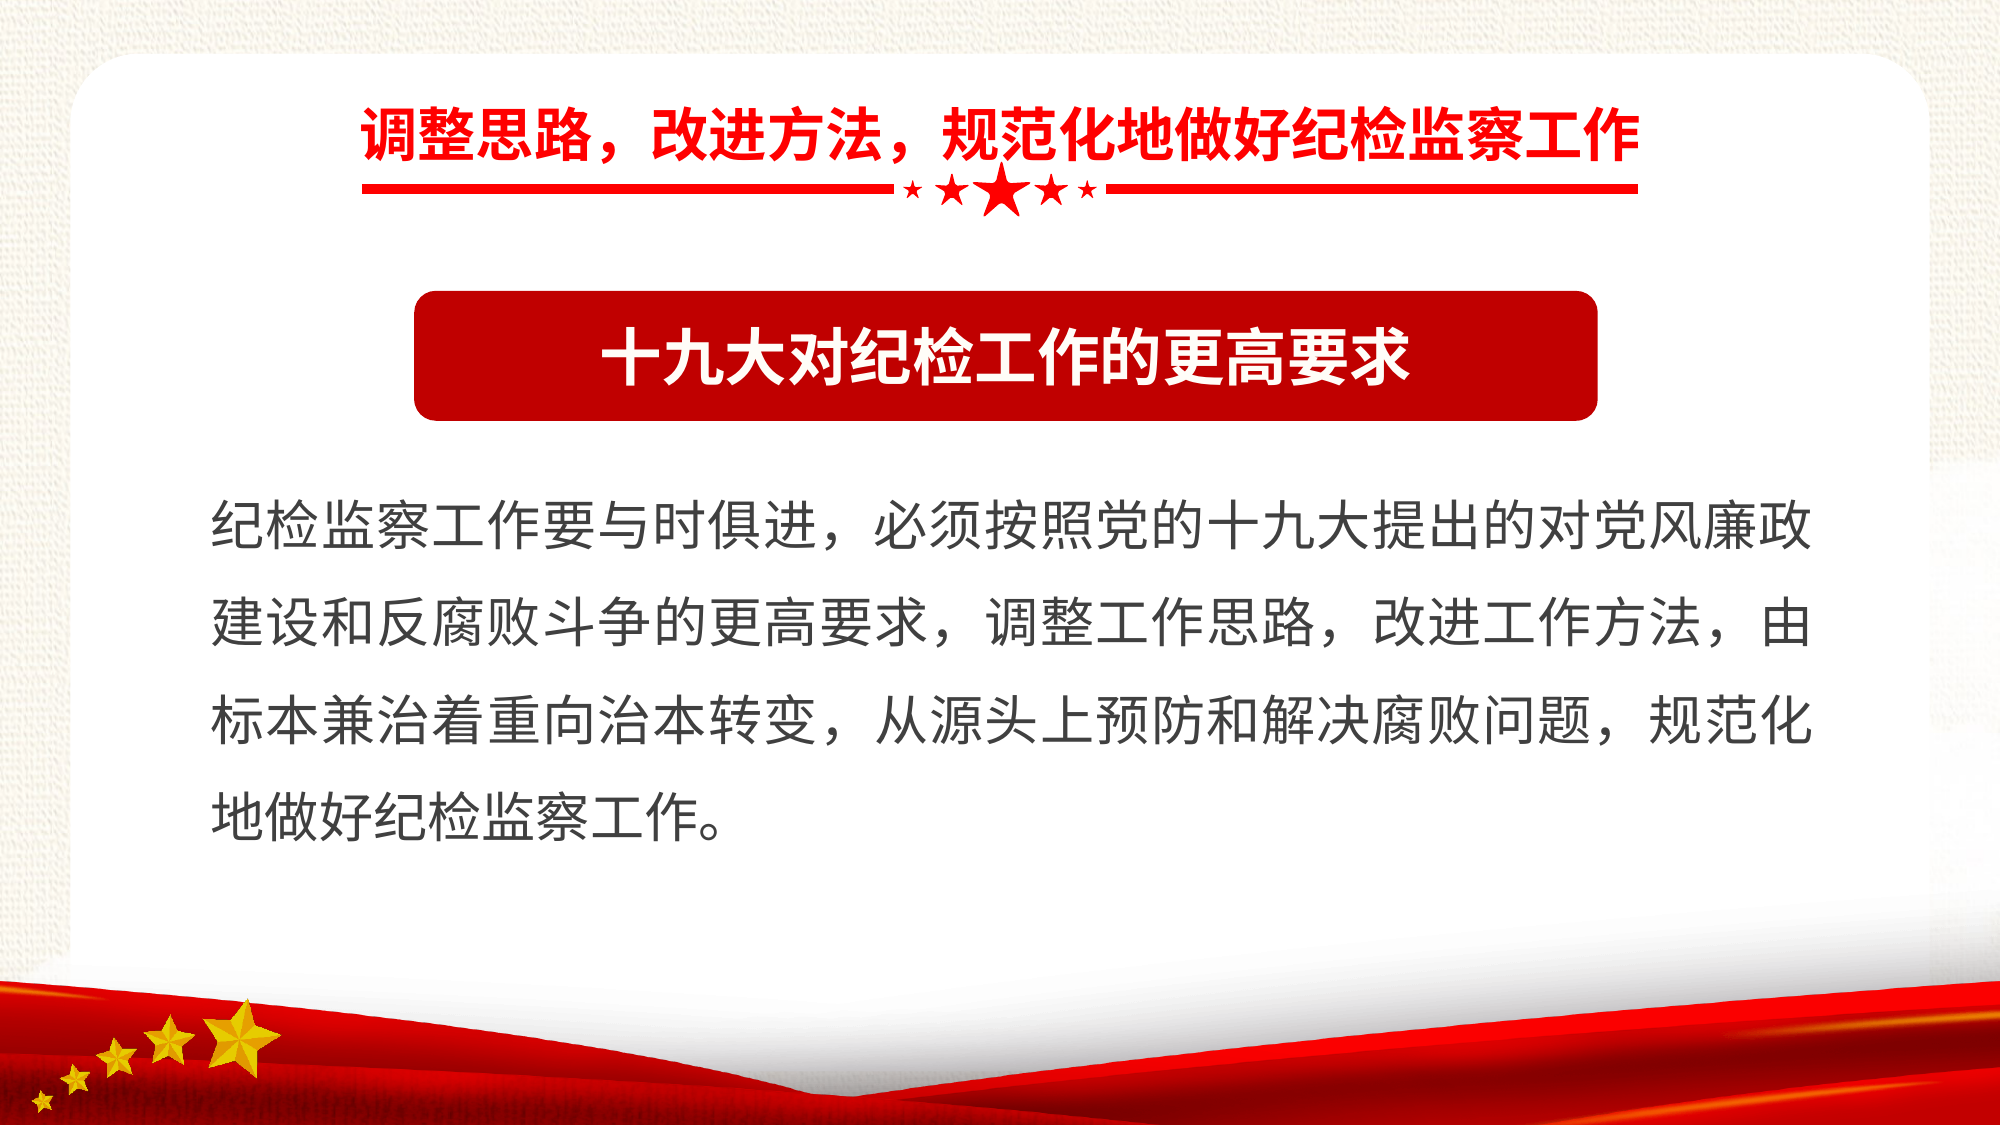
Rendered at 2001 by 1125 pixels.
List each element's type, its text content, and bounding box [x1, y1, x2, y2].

picture [0, 0, 2000, 1125]
text_box 十九大对纪检工作的更高要求 [414, 290, 1598, 421]
text_box 纪检监察工作要与时俱进，必须按照党的十九大提出的对党风廉政建设和反腐败斗争的更高要求，调整工作思路，改进工作方法，由标本兼治着重向治本转变，从源头上预防和解决腐败问题，规范化地做好纪检监察工作。 [195, 451, 1829, 856]
